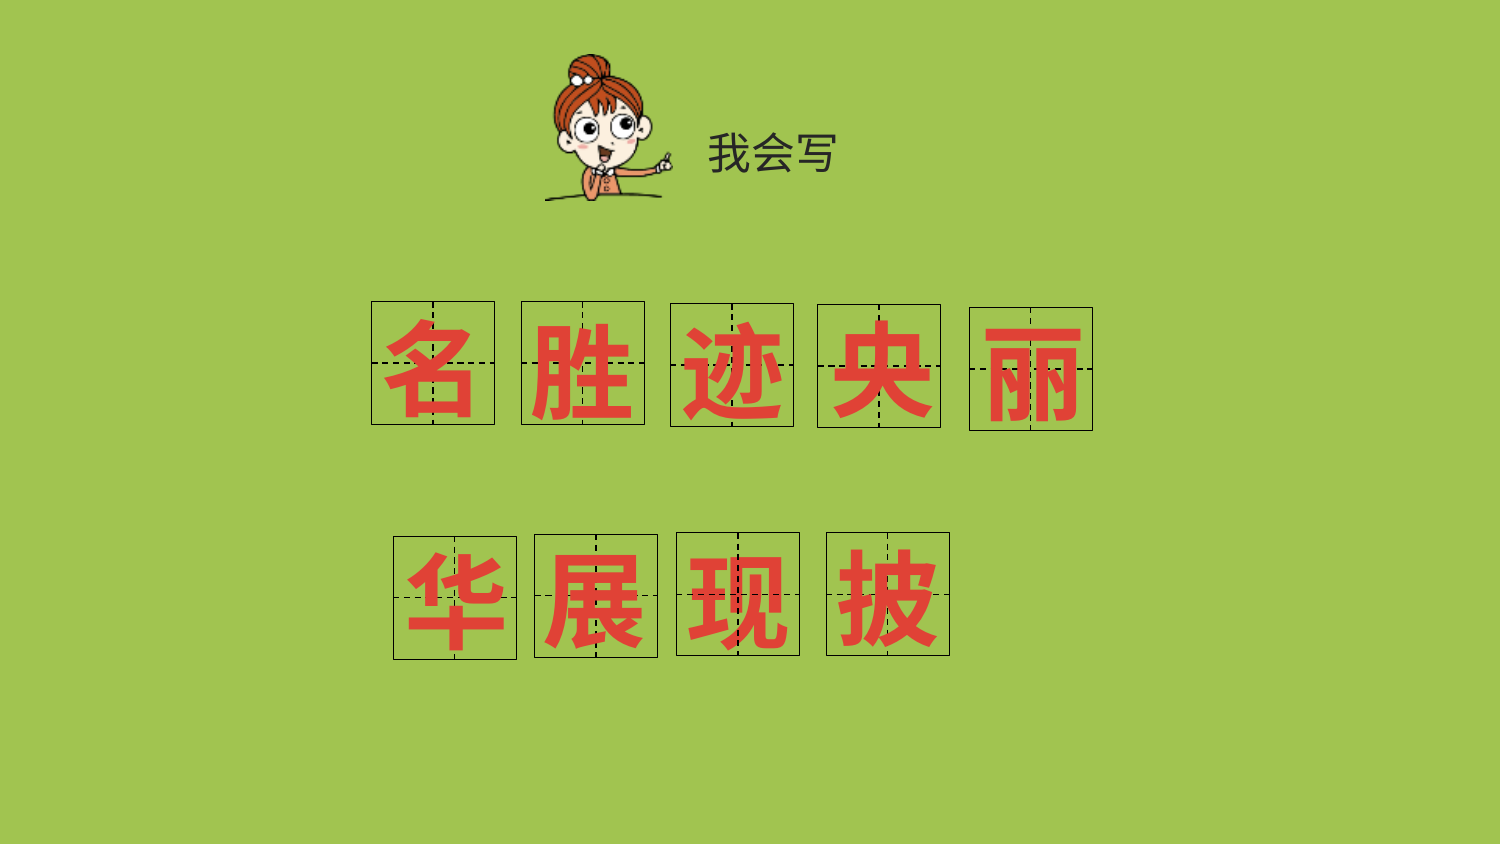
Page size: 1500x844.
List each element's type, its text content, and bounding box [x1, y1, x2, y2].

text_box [371, 301, 495, 425]
text_box 胜 [521, 433, 597, 437]
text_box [520, 301, 645, 425]
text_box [392, 535, 517, 660]
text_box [669, 303, 794, 427]
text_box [968, 306, 1093, 431]
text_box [825, 532, 950, 657]
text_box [676, 532, 800, 657]
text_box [534, 533, 658, 658]
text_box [817, 304, 941, 428]
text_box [545, 54, 955, 201]
